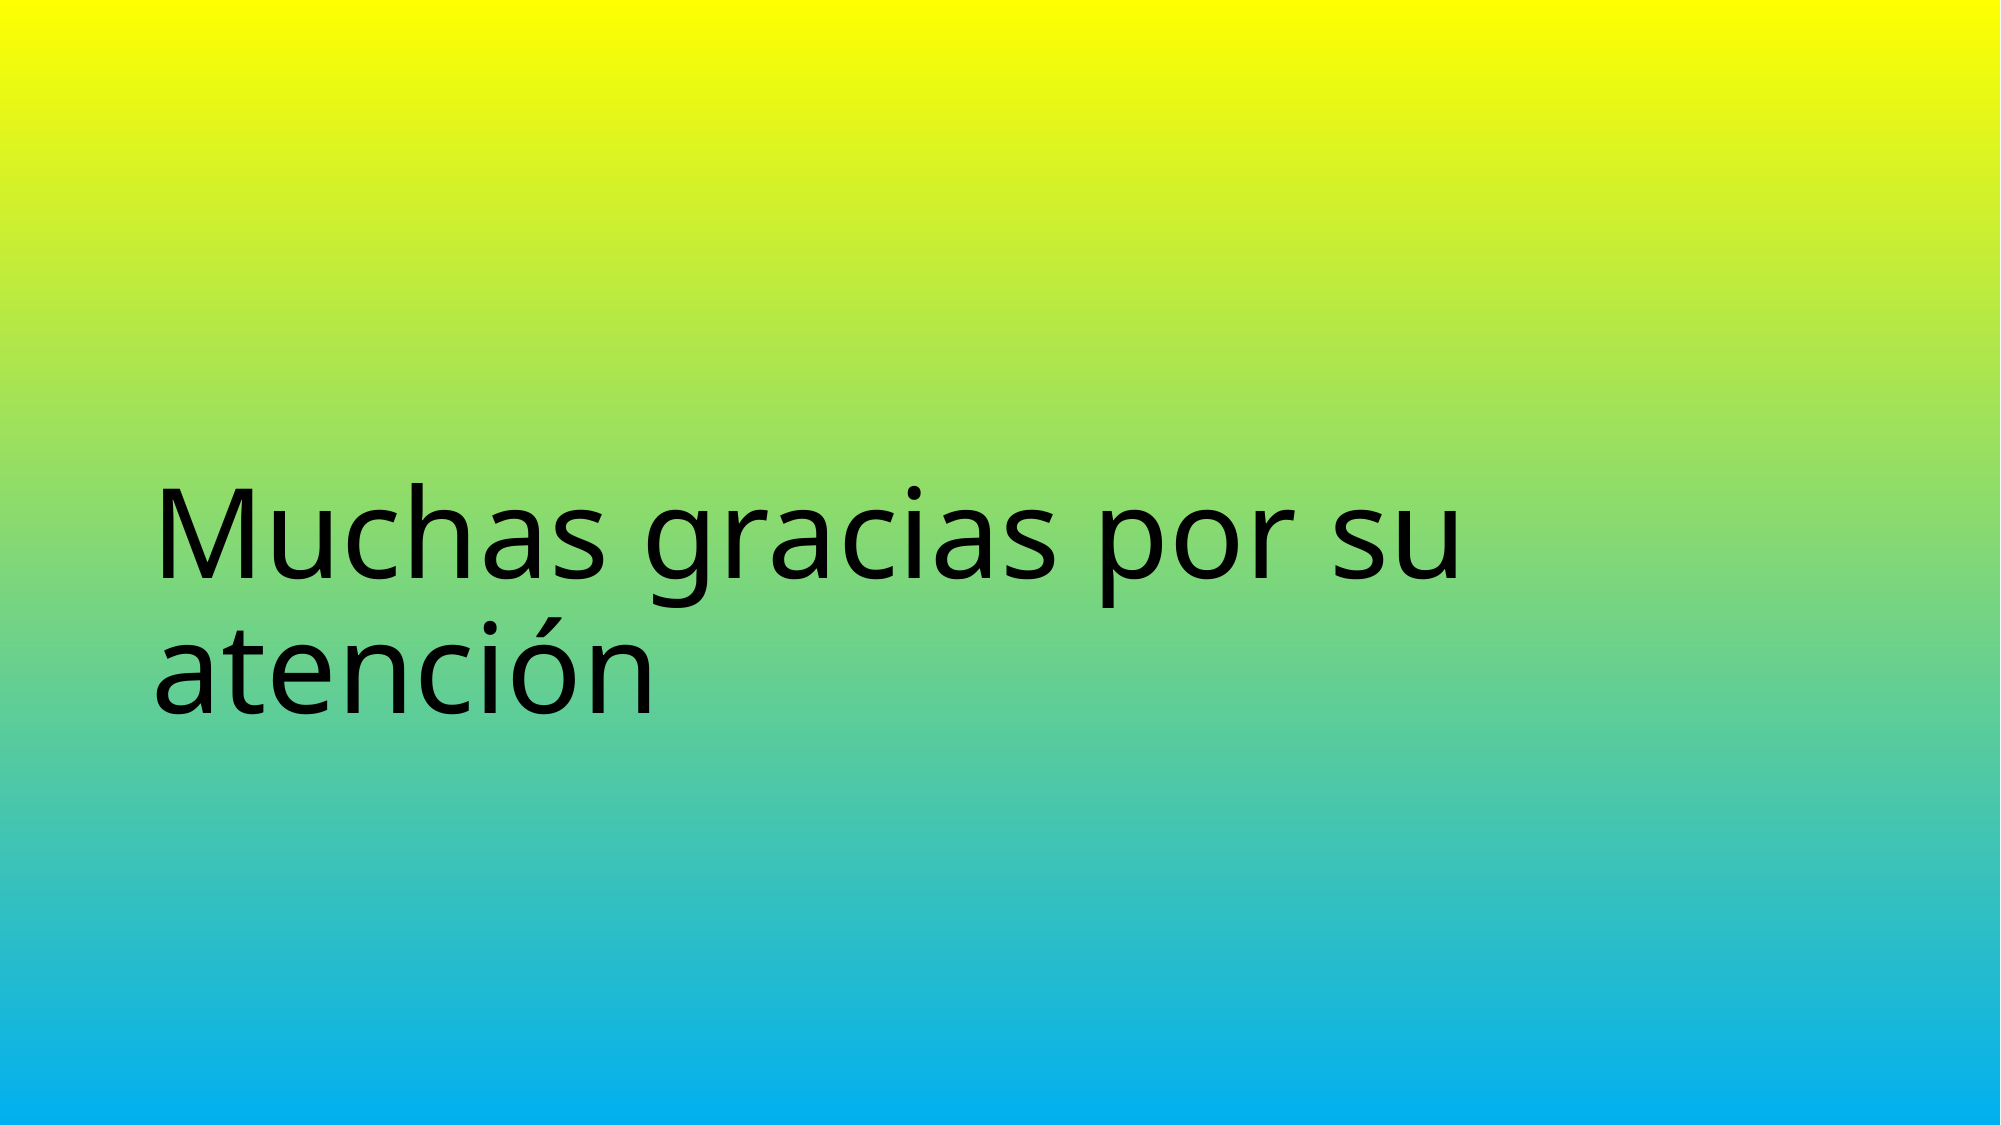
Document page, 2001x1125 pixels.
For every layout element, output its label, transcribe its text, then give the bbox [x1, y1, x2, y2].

text_box Muchas gracias por su atención [136, 280, 1862, 749]
text_box [136, 752, 1862, 999]
